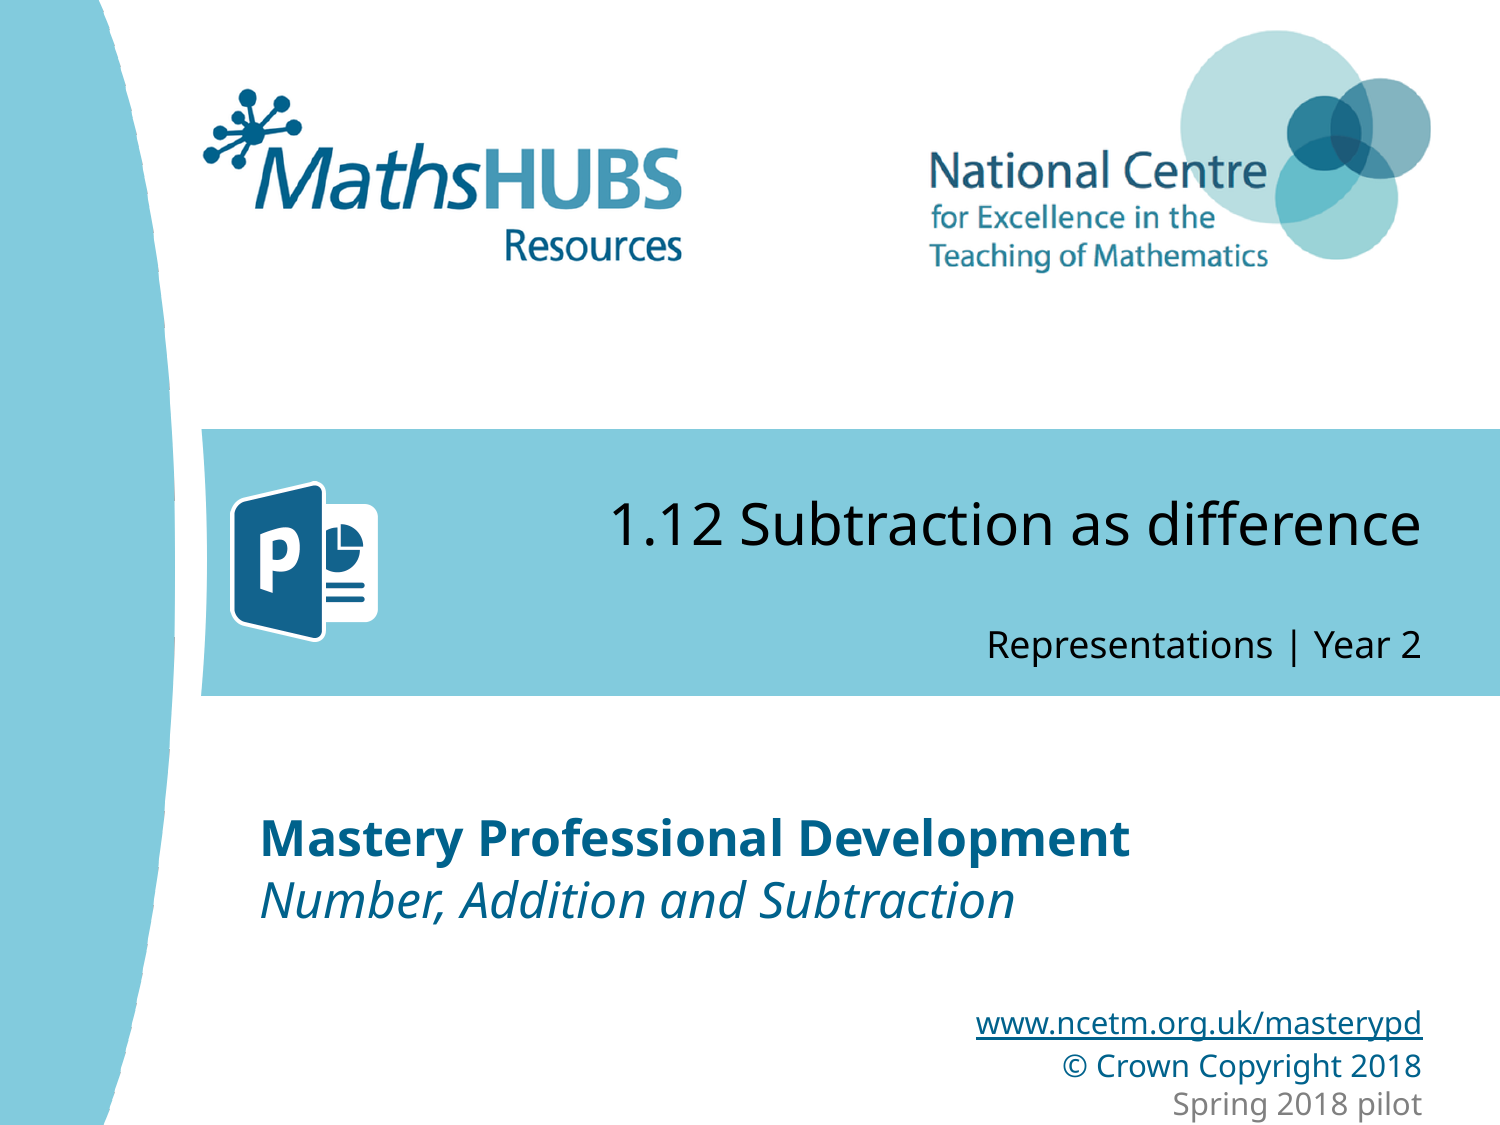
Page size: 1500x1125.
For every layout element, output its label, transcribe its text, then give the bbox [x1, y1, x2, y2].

title 1.12 Subtraction as difference [407, 459, 1438, 585]
picture [0, 0, 175, 1125]
subtitle Representations | Year 2 [407, 614, 1438, 673]
picture [200, 85, 688, 274]
picture [927, 29, 1431, 274]
list Number, Addition and Subtraction [244, 860, 1161, 945]
picture [178, 429, 1500, 696]
